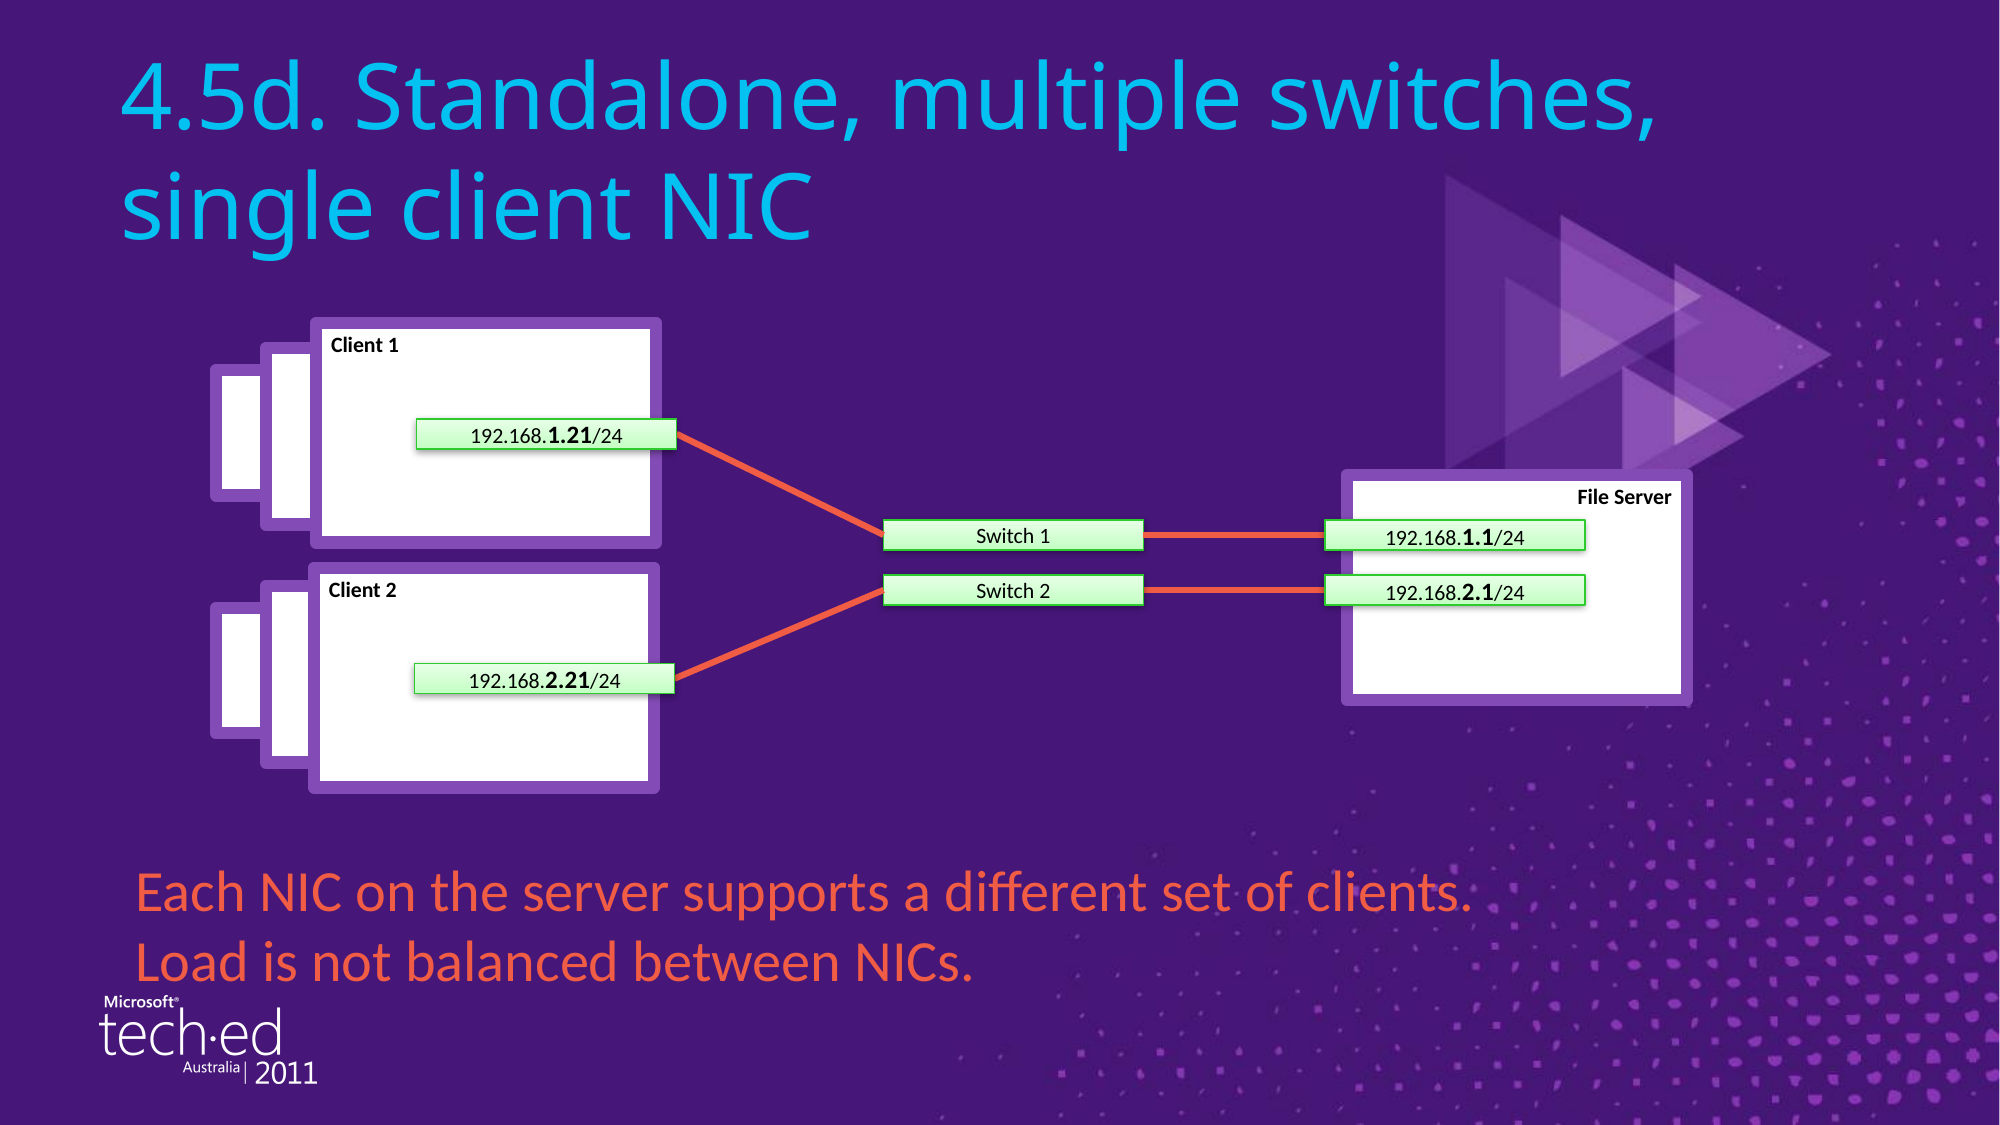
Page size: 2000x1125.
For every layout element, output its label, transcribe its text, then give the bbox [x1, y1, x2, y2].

text_box Client 1 [314, 321, 658, 545]
text_box Switch 1 [883, 519, 1144, 551]
text_box [214, 606, 264, 735]
text_box File Server [1345, 473, 1689, 702]
text_box Client 2 [312, 566, 656, 790]
text_box 192.168.1.1/24 [1324, 519, 1586, 551]
text_box [264, 584, 312, 765]
text_box 192.168.2.21/24 [414, 663, 675, 694]
title 4.5d. Standalone, multiple switches, single client NIC [99, 54, 1900, 243]
picture [0, 0, 2000, 1125]
text_box 192.168.2.1/24 [1324, 574, 1586, 606]
text_box Each NIC on the server supports a different set of clients. Load is not balanced between NICs. [135, 852, 1892, 993]
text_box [676, 433, 884, 536]
text_box Switch 2 [883, 574, 1144, 606]
text_box [264, 346, 314, 527]
text_box [214, 368, 264, 497]
text_box 192.168.1.21/24 [416, 418, 677, 450]
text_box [674, 589, 884, 679]
